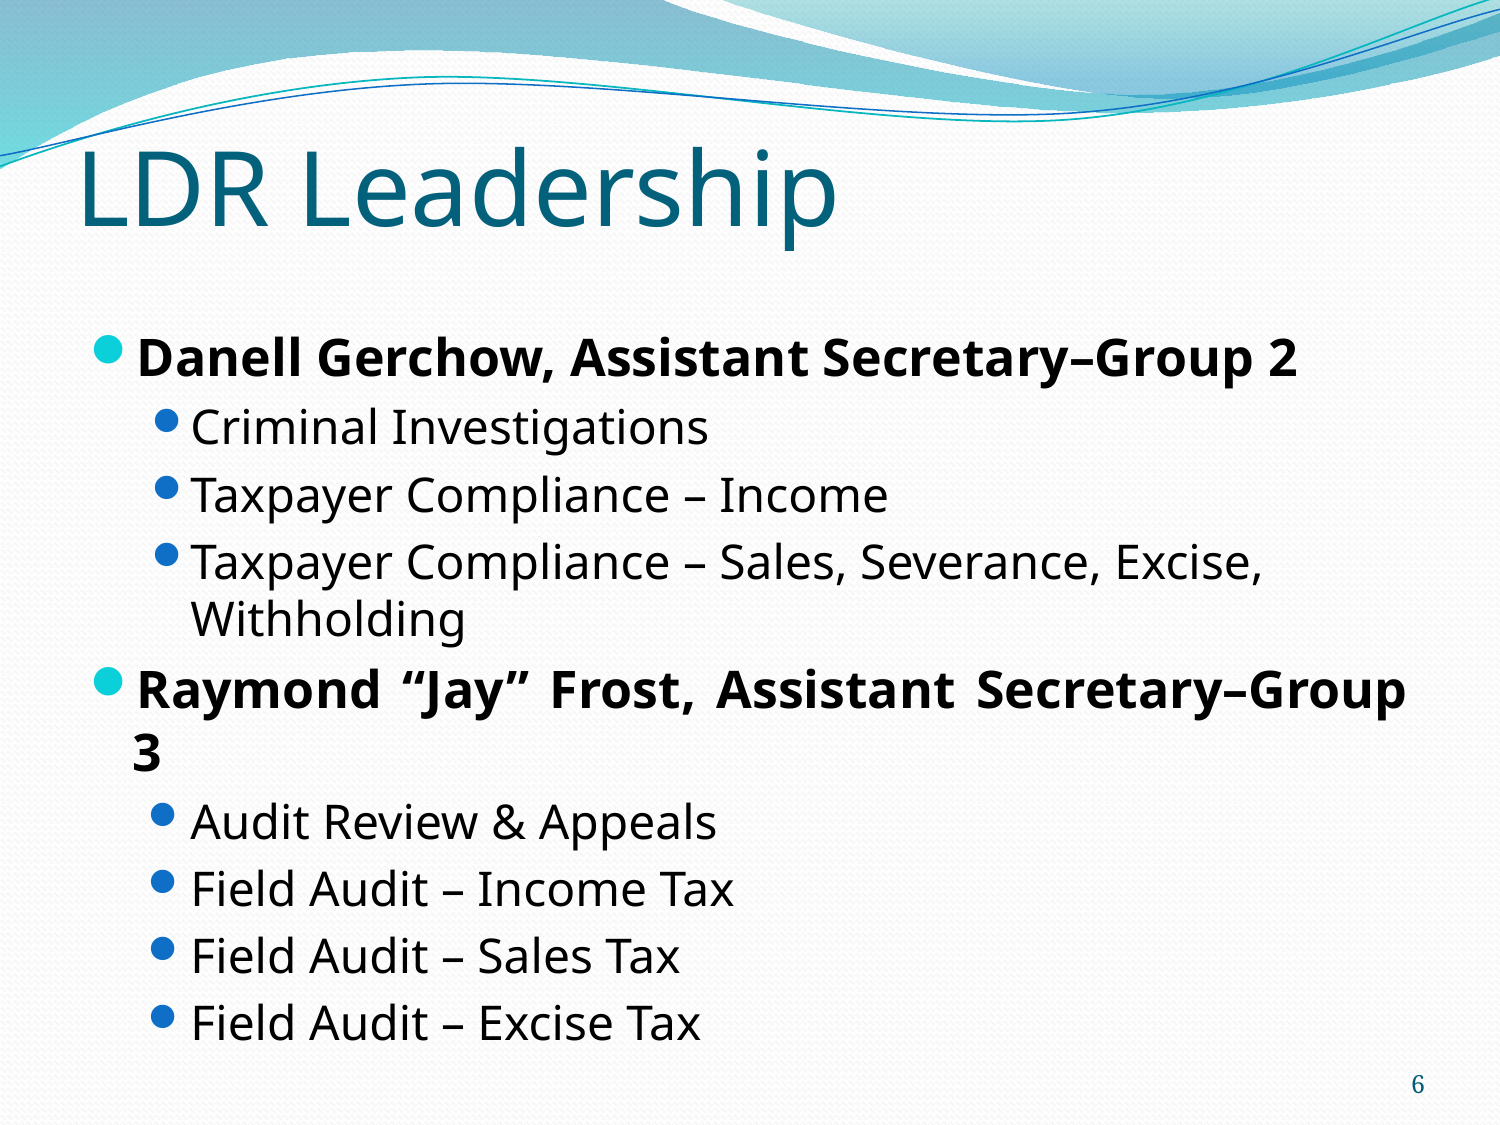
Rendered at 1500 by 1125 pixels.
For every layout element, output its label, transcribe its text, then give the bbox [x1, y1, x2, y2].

title LDR Leadership [75, 60, 1425, 248]
list Danell Gerchow, Assistant Secretary–Group 2 Criminal Investigations Taxpayer Compliance – Income Taxpayer Compliance – Sales, Severance, Excise, Withholding Raymond “Jay” Frost, Assistant Secretary–Group 3 Audit Review & Appeals Field Audit – Income Tax Field Audit – Sales Tax Field Audit – Excise Tax [75, 317, 1425, 1063]
slide_number 6 [1299, 1042, 1425, 1103]
